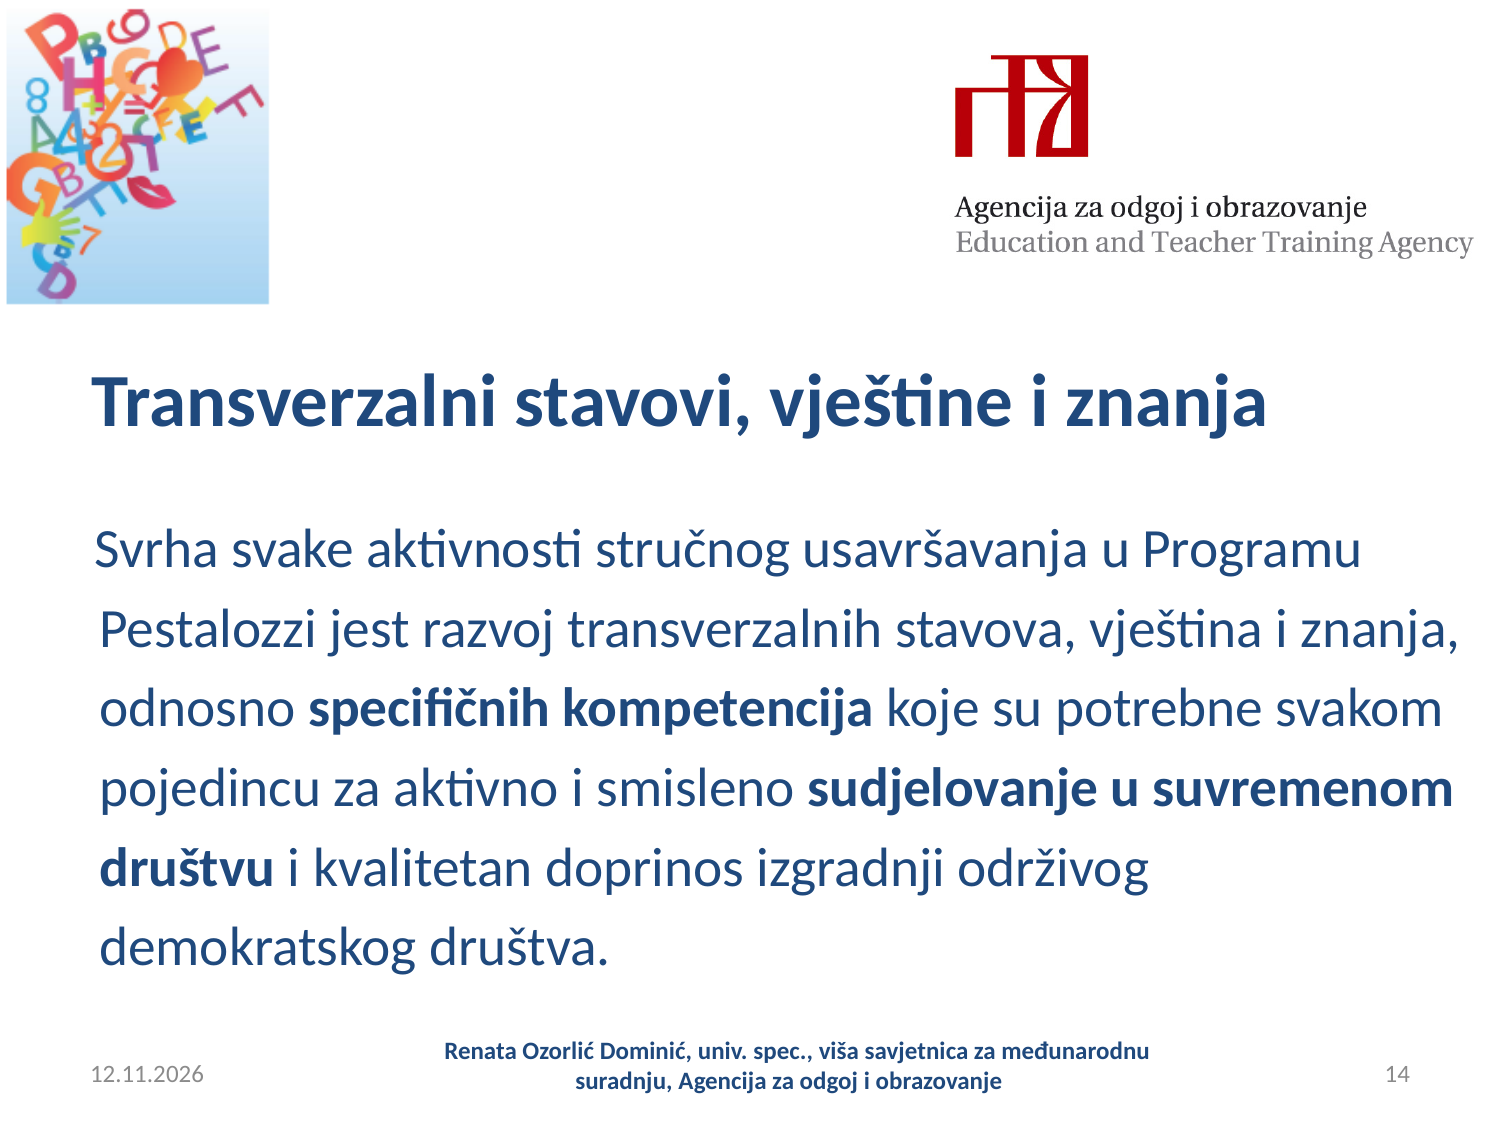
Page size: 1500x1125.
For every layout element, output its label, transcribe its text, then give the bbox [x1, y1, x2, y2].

title Transverzalni stavovi, vještine i znanja [76, 302, 1427, 491]
slide_number 14 [1074, 1042, 1425, 1103]
footer Renata Ozorlić Dominić, univ. spec., viša savjetnica za međunarodnu suradnju, Agencija za odgoj i obrazovanje [407, 1035, 1189, 1095]
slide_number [75, 1042, 425, 1103]
list Svrha svake aktivnosti stručnog usavršavanja u Programu Pestalozzi jest razvoj transverzalnih stavova, vještina i znanja, odnosno specifičnih kompetencija koje su potrebne svakom pojedincu za aktivno i smisleno sudjelovanje u suvremenom društvu i kvalitetan doprinos izgradnji održivog demokratskog društva. [29, 491, 1483, 988]
picture [926, 30, 1500, 287]
picture [0, 0, 278, 308]
